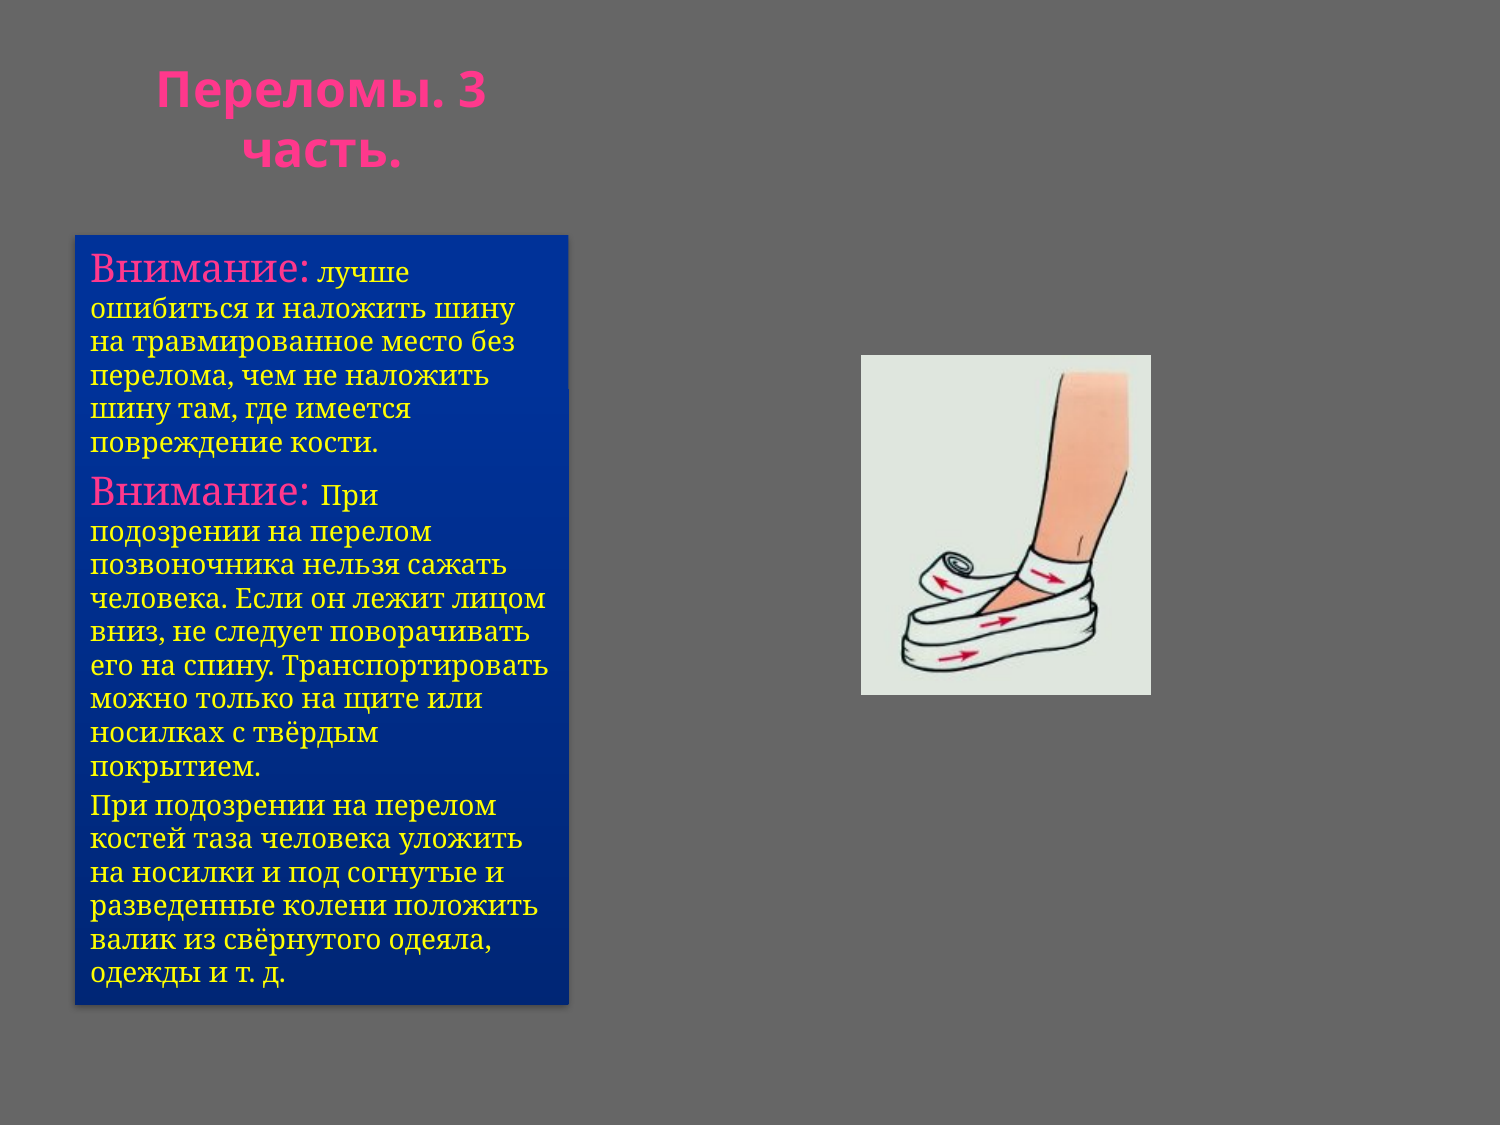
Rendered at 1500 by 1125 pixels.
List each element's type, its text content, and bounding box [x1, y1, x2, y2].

list Внимание: лучше ошибиться и наложить шину на травмированное место без перелома, чем не наложить шину там, где имеется повреждение кости. Внимание: При подозрении на перелом позвоночника нельзя сажать человека. Если он лежит лицом вниз, не следует поворачивать его на спину. Транспортировать можно только на щите или носилках с твёрдым покрытием. При подозрении на перелом костей таза человека уложить на носилки и под согнутые и разведенные колени положить валик из свёрнутого одеяла, одежды и т. д. [75, 235, 569, 1005]
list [860, 355, 1151, 695]
title Переломы. 3 часть. [75, 44, 569, 234]
